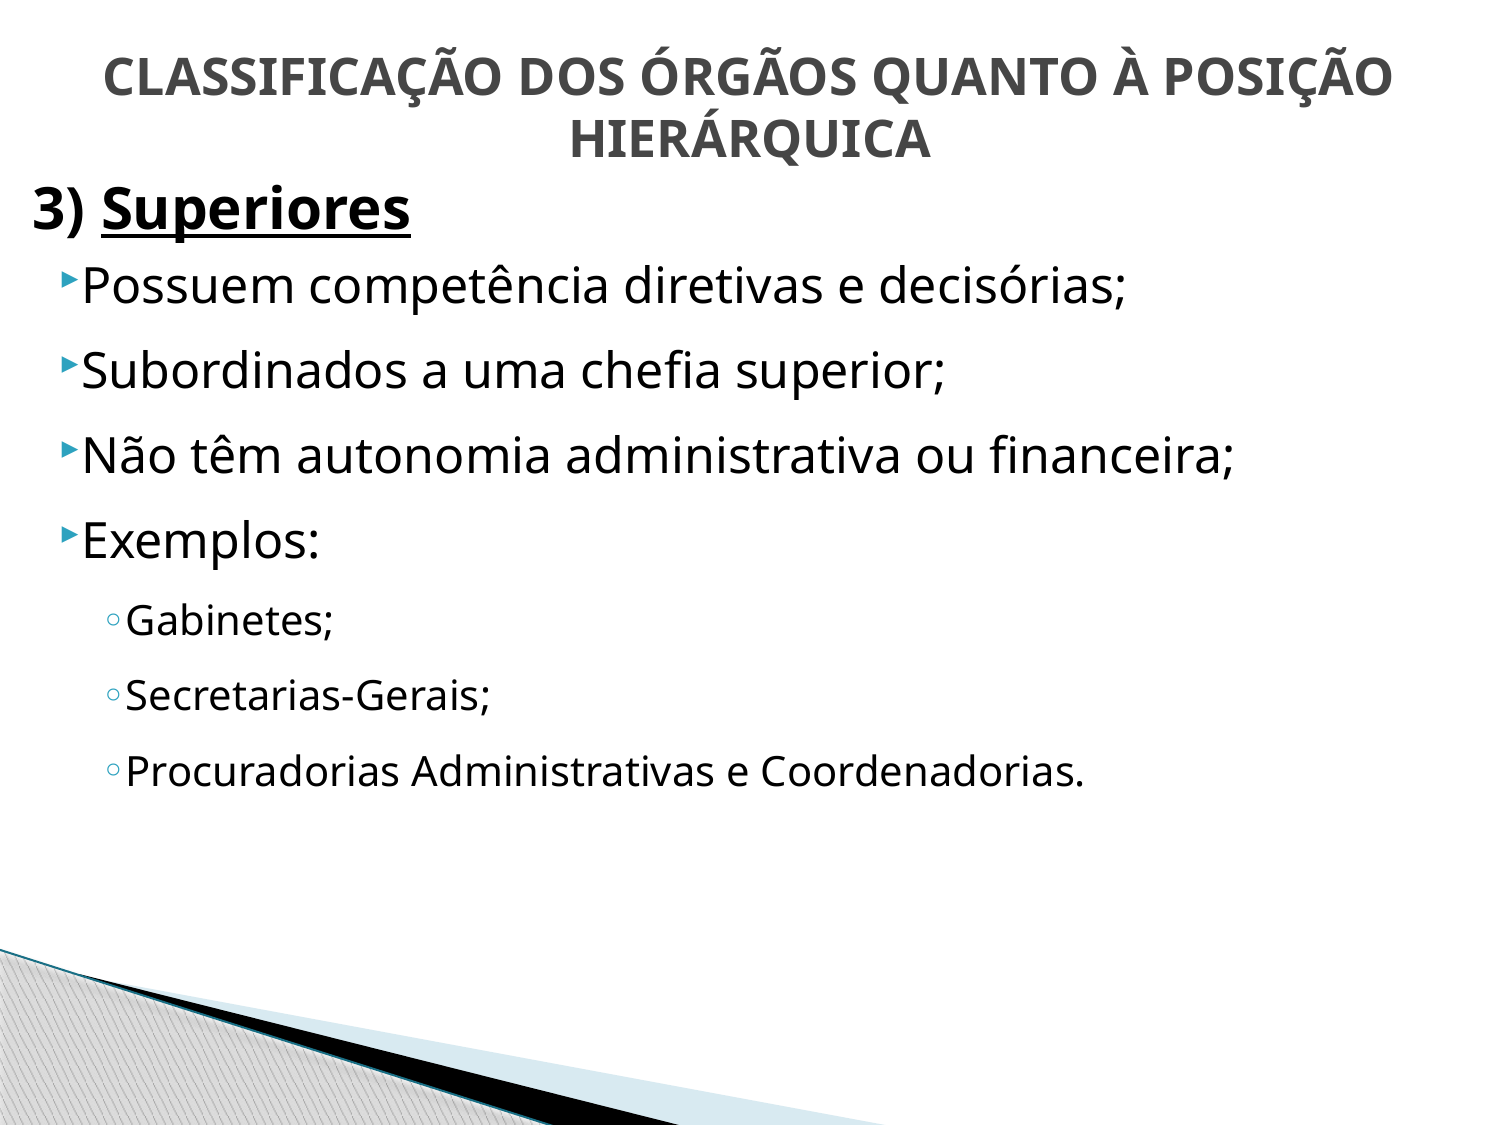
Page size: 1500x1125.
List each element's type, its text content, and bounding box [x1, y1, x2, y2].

title CLASSIFICAÇÃO DOS ÓRGÃOS QUANTO À POSIÇÃO HIERÁRQUICA [0, 35, 1500, 176]
list 3) Superiores Possuem competência diretivas e decisórias; Subordinados a uma chefia superior; Não têm autonomia administrativa ou financeira; Exemplos: Gabinetes; Secretarias-Gerais; Procuradorias Administrativas e Coordenadorias. [0, 164, 1477, 1125]
